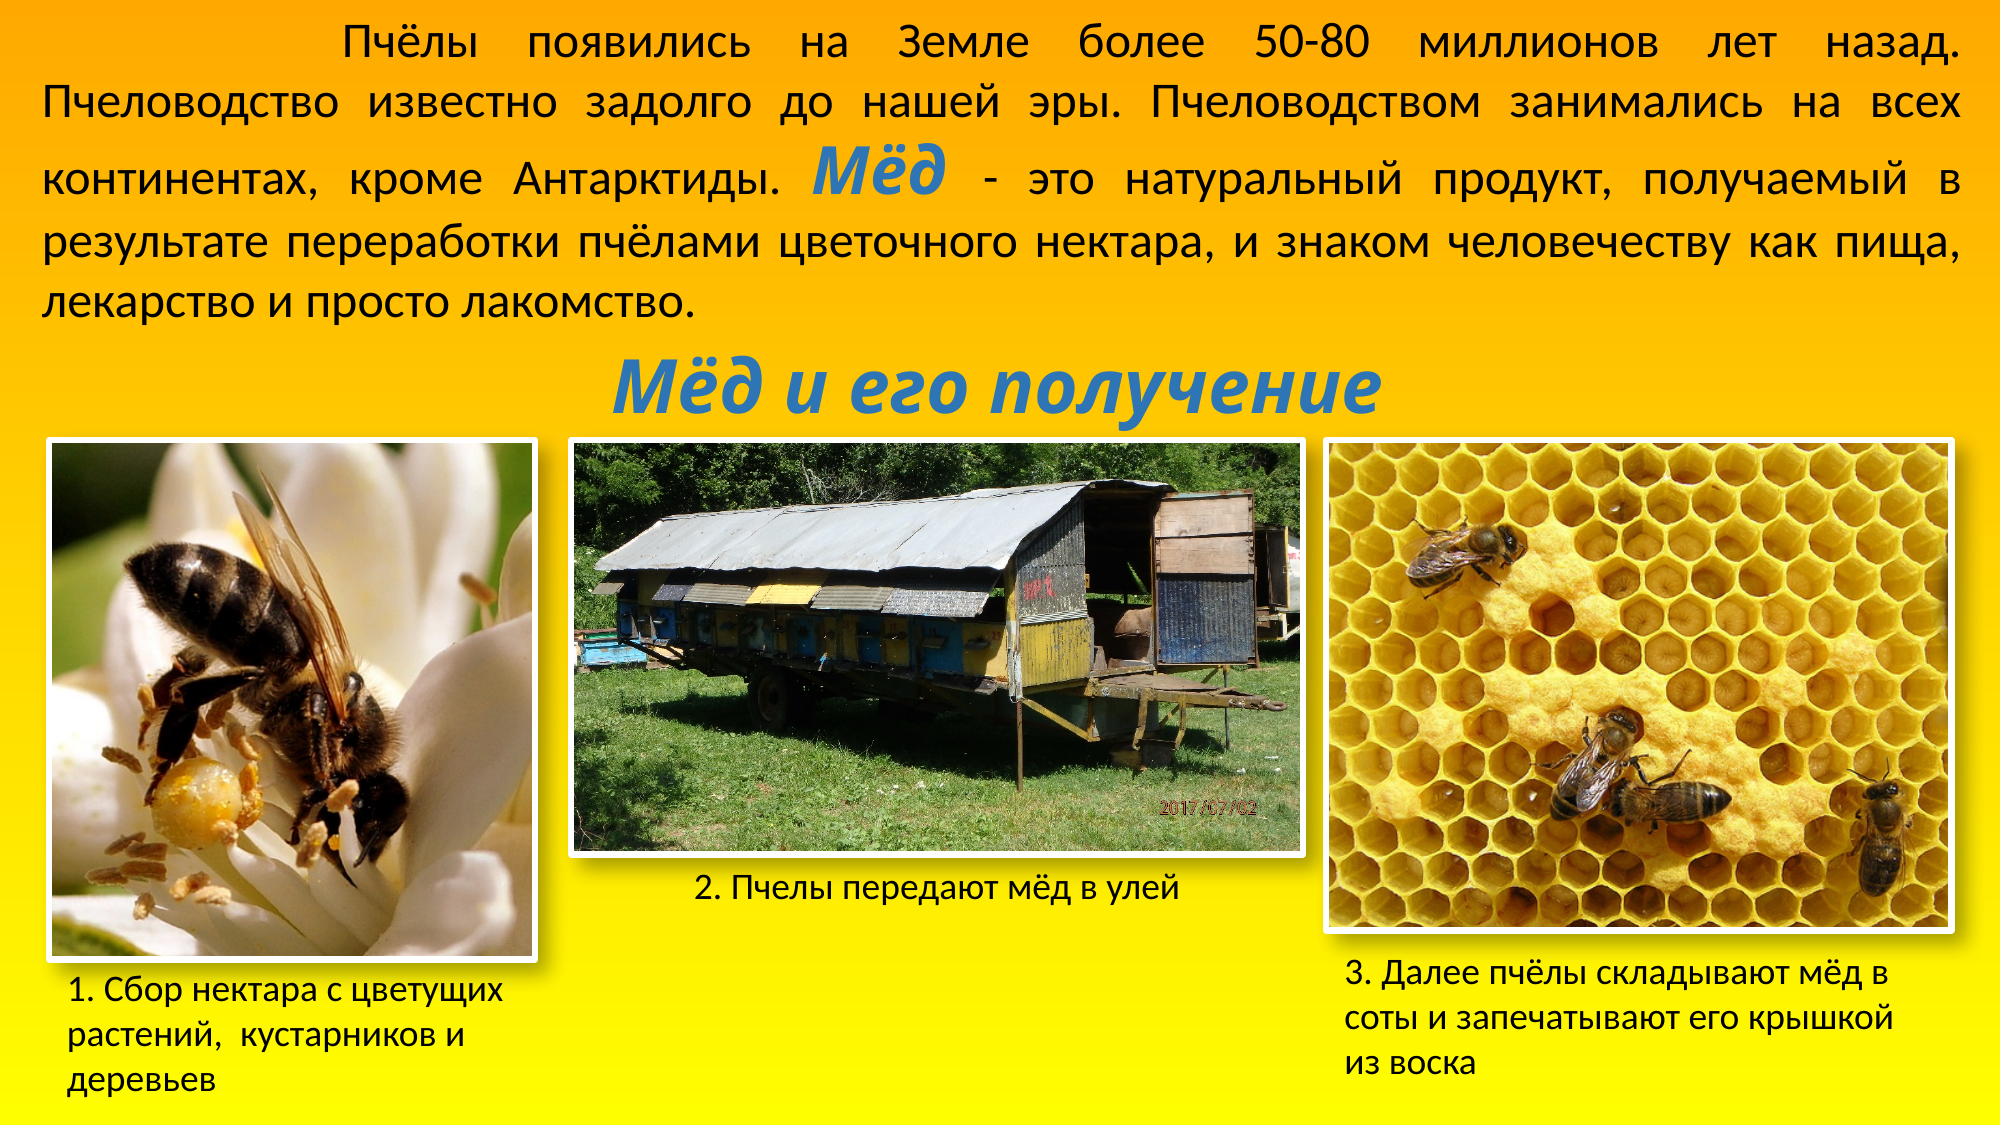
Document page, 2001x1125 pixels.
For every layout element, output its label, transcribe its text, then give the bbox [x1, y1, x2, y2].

text_box 3. Далее пчёлы складывают мёд в соты и запечатывают его крышкой из воска [1329, 952, 1949, 1090]
list Пчёлы появились на Земле более 50-80 миллионов лет назад. Пчеловодство известно задолго до нашей эры. Пчеловодством занимались на всех континентах, кроме Антарктиды. Мёд - это натуральный продукт, получаемый в результате переработки пчёлами цветочного нектара, и знаком человечеству как пища, лекарство и просто лакомство. Мёд и его получение [26, 0, 1978, 1125]
text_box 2. Пчелы передают мёд в улей [576, 867, 1300, 915]
picture [1328, 442, 1949, 928]
text_box 1. Сбор нектара с цветущих растений, кустарников и деревьев [52, 957, 553, 1107]
picture [574, 442, 1301, 852]
picture [51, 442, 533, 957]
